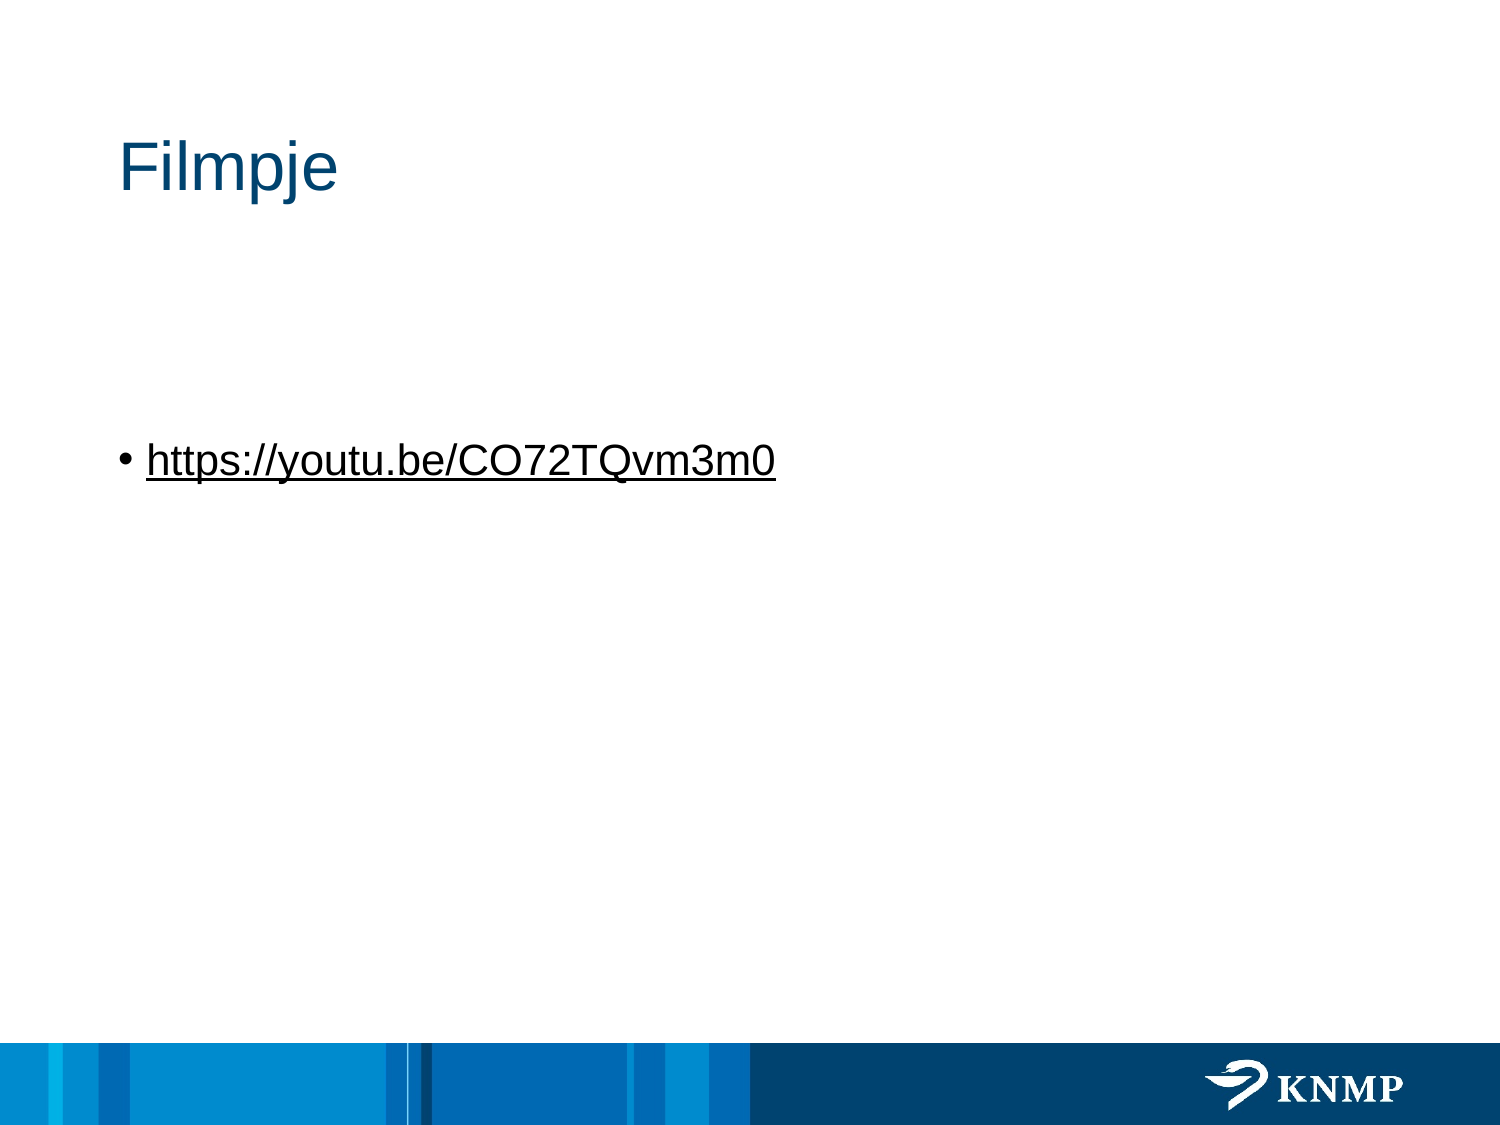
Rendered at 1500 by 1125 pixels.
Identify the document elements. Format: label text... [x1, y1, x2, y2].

picture [386, 1043, 626, 1125]
list https://youtu.be/CO72TQvm3m0 [103, 299, 1397, 1014]
picture [635, 1043, 665, 1125]
picture [99, 1043, 129, 1125]
title Filmpje [103, 59, 1397, 278]
picture [710, 1043, 1500, 1125]
